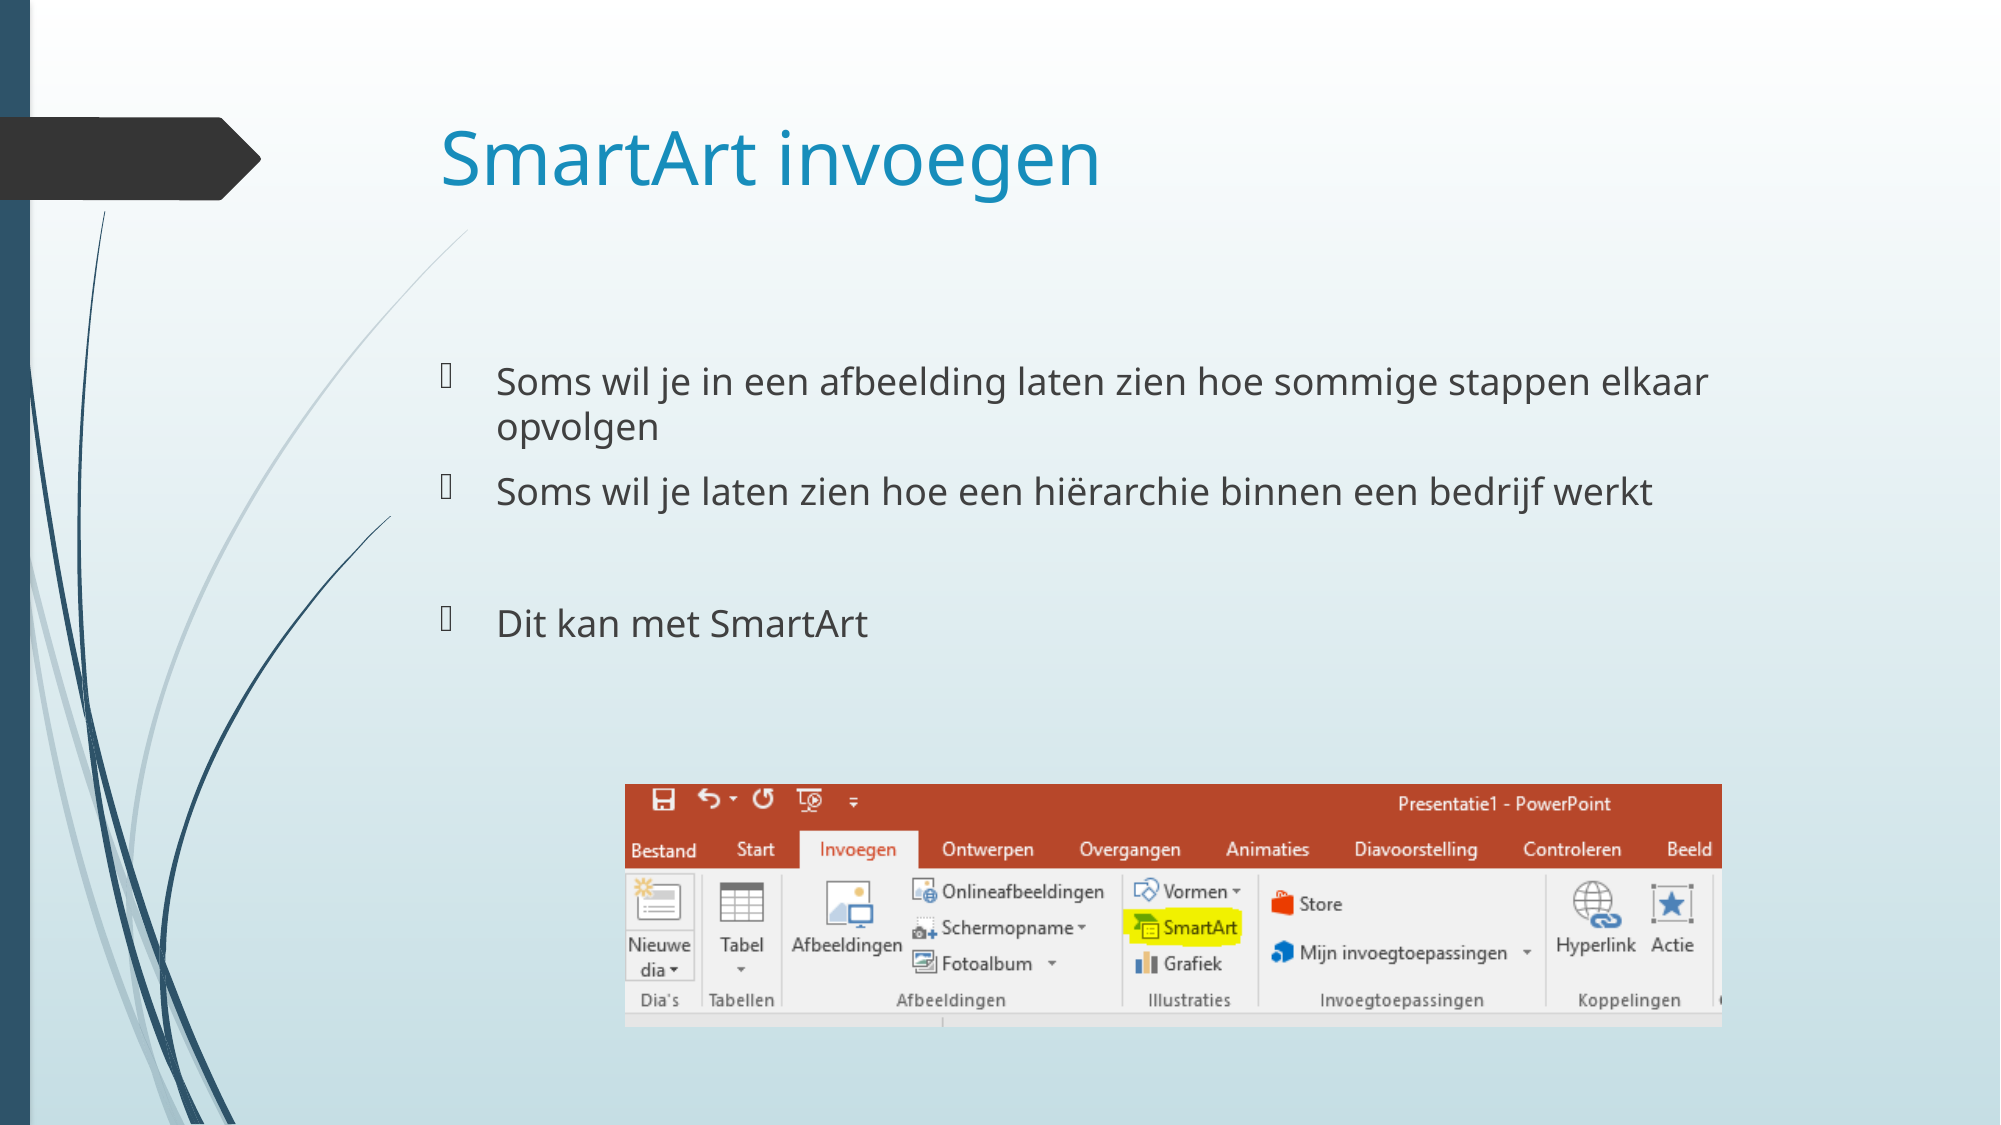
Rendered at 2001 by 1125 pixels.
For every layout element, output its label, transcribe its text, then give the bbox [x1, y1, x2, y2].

picture [624, 783, 1723, 1027]
title SmartArt invoegen [425, 102, 1888, 313]
list Soms wil je in een afbeelding laten zien hoe sommige stappen elkaar opvolgen Soms wil je laten zien hoe een hiërarchie binnen een bedrijf werkt Dit kan met SmartArt [424, 350, 1888, 970]
